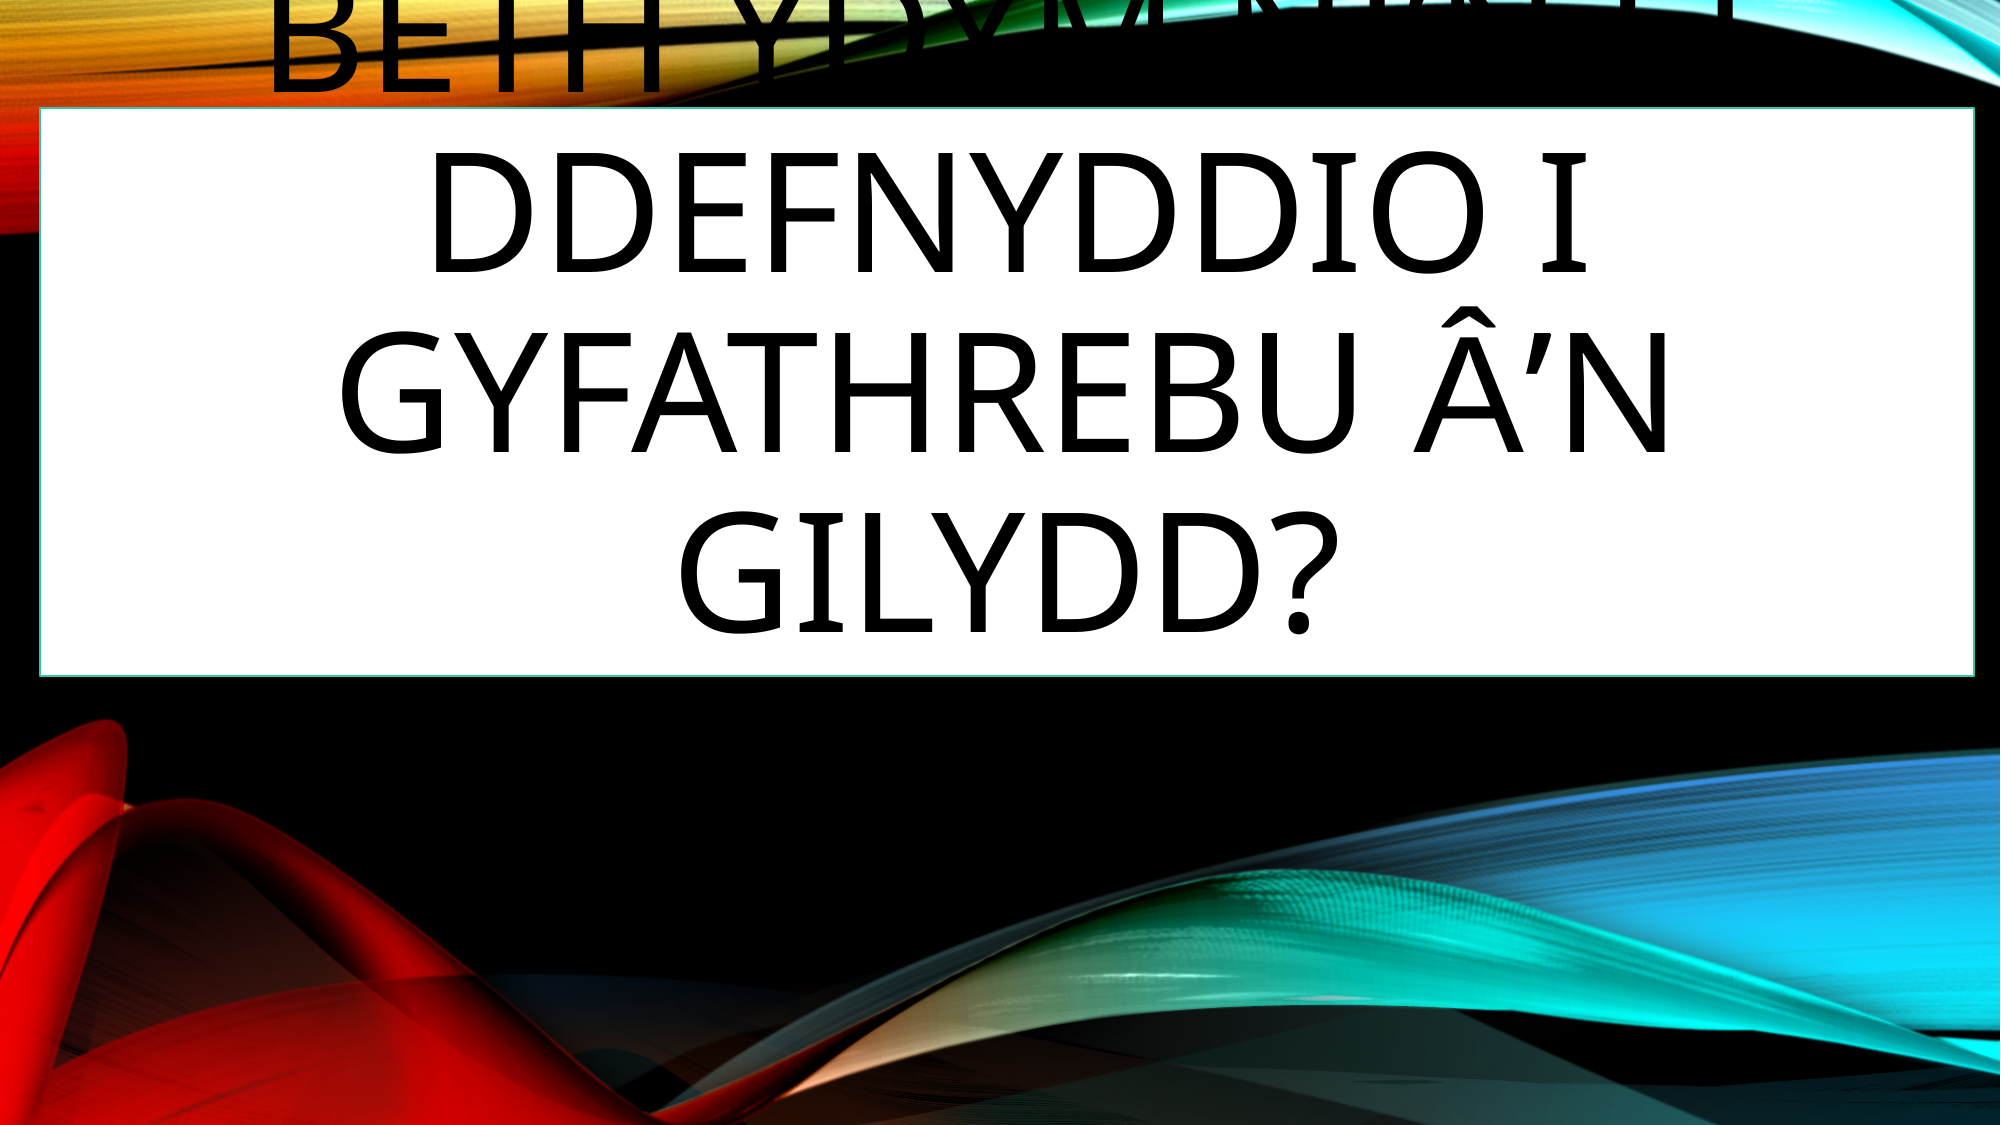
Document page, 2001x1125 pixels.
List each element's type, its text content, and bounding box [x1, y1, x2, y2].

picture [0, 0, 2000, 237]
picture [0, 717, 2000, 1125]
title BETH YDYM NI’N EI DDEFNYDDIO I GYFATHREBU Â’N GILYDD? [39, 107, 1975, 677]
